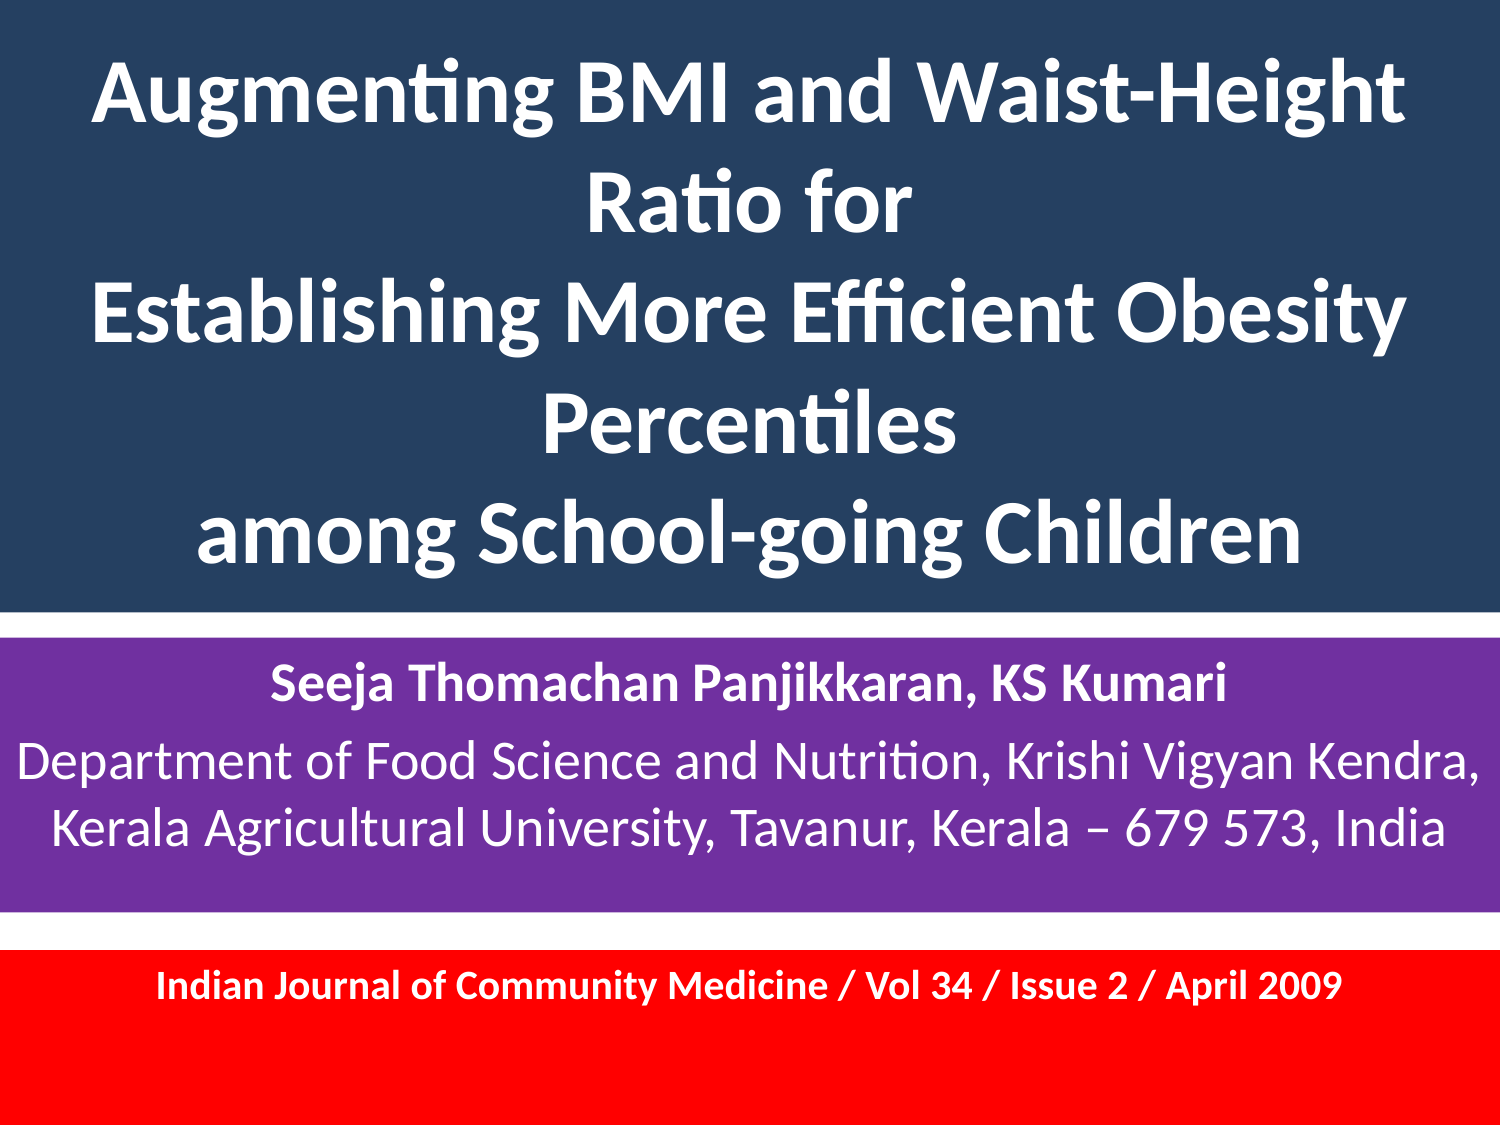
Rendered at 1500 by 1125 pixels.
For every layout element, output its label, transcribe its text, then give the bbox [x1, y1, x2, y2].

text_box Indian Journal of Community Medicine / Vol 34 / Issue 2 / April 2009 [0, 950, 1500, 1125]
subtitle Seeja Thomachan Panjikkaran, KS Kumari Department of Food Science and Nutrition, Krishi Vigyan Kendra, Kerala Agricultural University, Tavanur, Kerala – 679 573, India [0, 637, 1500, 913]
title Augmenting BMI and Waist-Height Ratio for Establishing More Efficient Obesity Percentiles among School-going Children [0, 0, 1500, 613]
